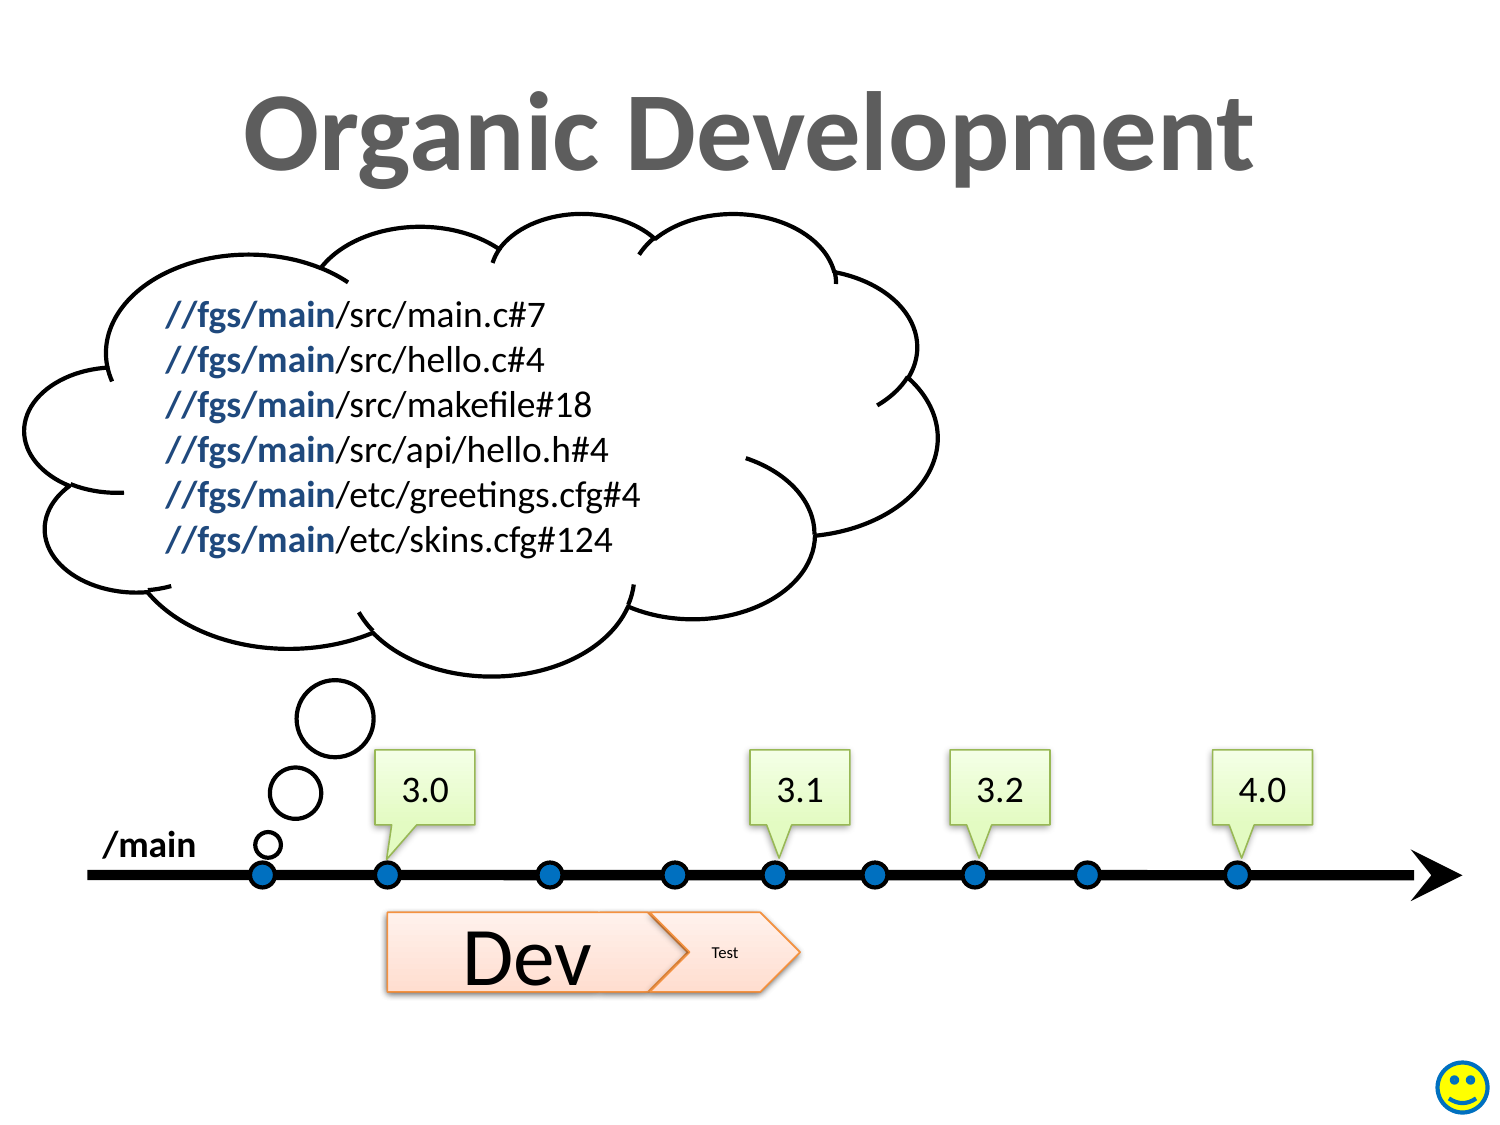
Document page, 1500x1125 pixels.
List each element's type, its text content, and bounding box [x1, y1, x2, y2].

text_box [1435, 1060, 1490, 1115]
text_box 3.0 [374, 749, 476, 860]
text_box [251, 885, 274, 890]
text_box [248, 860, 277, 873]
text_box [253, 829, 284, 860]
text_box [764, 885, 786, 890]
text_box [664, 885, 686, 890]
text_box //fgs/main/src/main.c#7 //fgs/main/src/hello.c#4 //fgs/main/src/makefile#18 //fgs/main/src/api/hello.h#4 //fgs/main/etc/greetings.cfg#4 //fgs/main/etc/skins.cfg#124 [21, 211, 940, 679]
text_box 3.2 [949, 749, 1051, 859]
text_box [1076, 885, 1099, 890]
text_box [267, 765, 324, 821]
text_box [864, 885, 886, 890]
text_box //fgs/main/src/main.c#7 //fgs/main/src/hello.c#4 //fgs/main/src/makefile#18 //fgs/main/src/api/hello.h#4 //fgs/main/etc/greetings.cfg#4 //fgs/main/etc/skins.cfg#124 [294, 678, 376, 760]
text_box Dev [386, 911, 680, 993]
text_box [539, 885, 561, 890]
text_box [376, 885, 399, 890]
text_box [1073, 860, 1102, 873]
text_box [960, 860, 990, 873]
text_box [660, 860, 690, 873]
text_box Organic Development [0, 49, 1500, 200]
text_box 3.1 [749, 749, 851, 859]
text_box [535, 860, 565, 873]
text_box [1223, 860, 1252, 873]
text_box Test [649, 911, 801, 993]
text_box [373, 860, 402, 873]
text_box 4.0 [1211, 749, 1314, 859]
text_box [760, 860, 790, 873]
text_box [1226, 885, 1249, 890]
text_box /main [87, 812, 250, 873]
text_box [860, 860, 890, 873]
text_box [964, 885, 986, 890]
